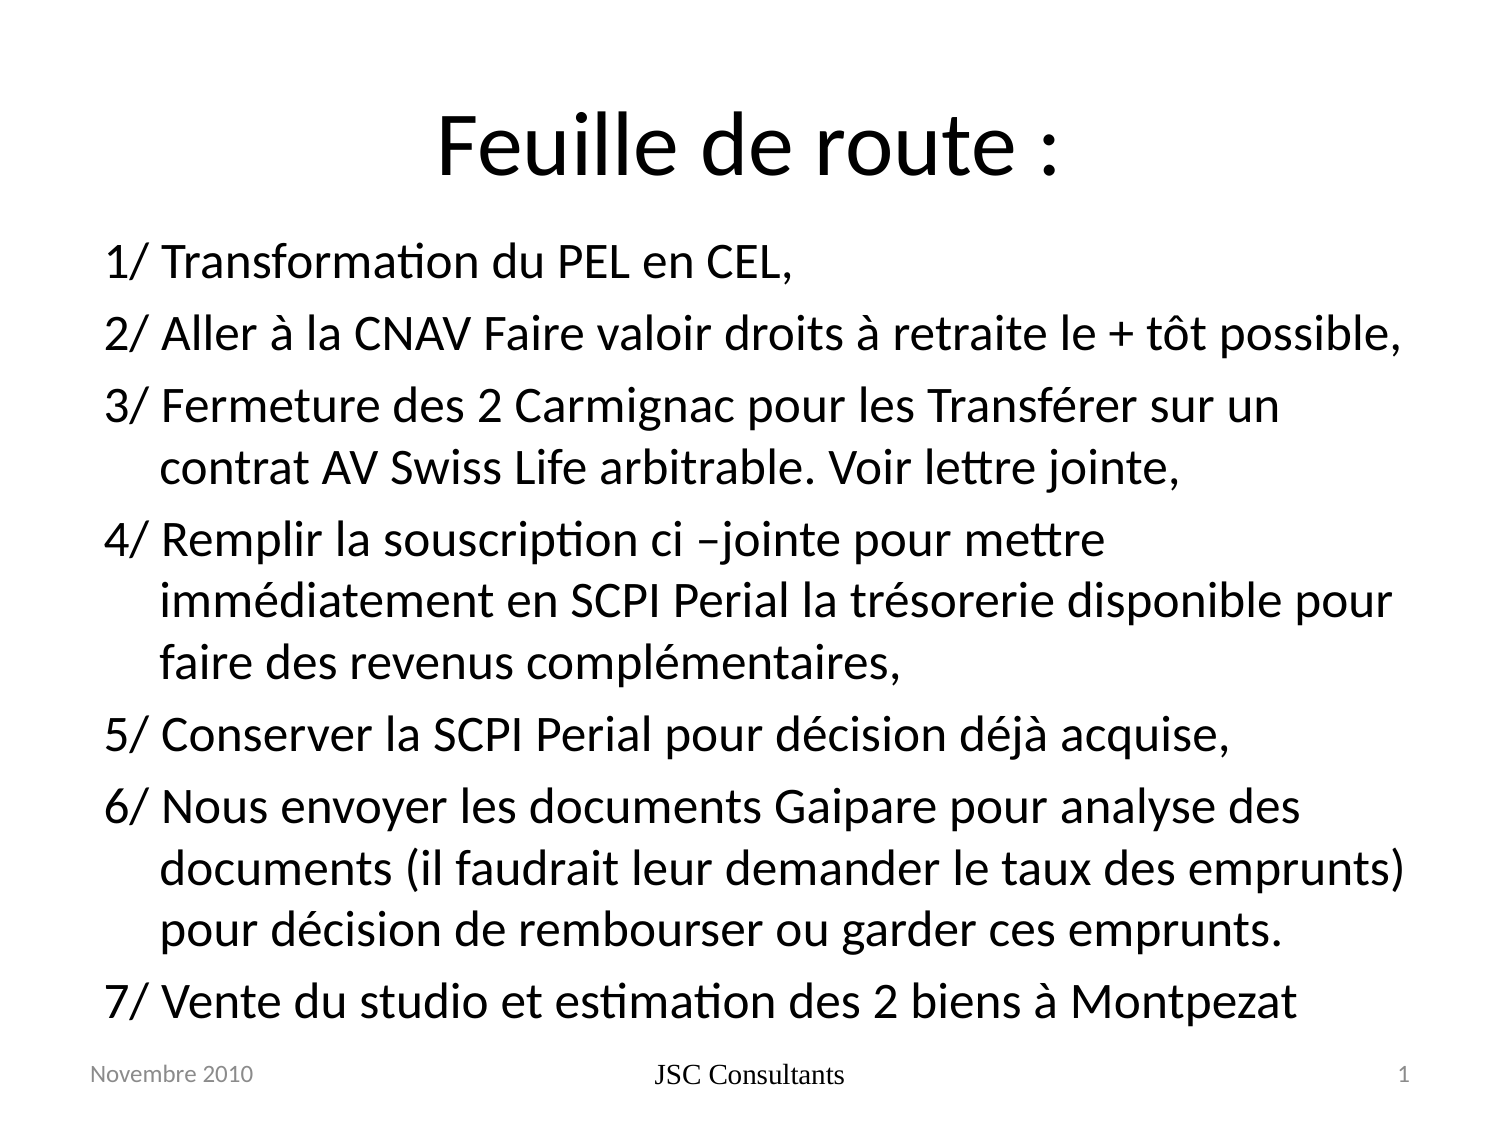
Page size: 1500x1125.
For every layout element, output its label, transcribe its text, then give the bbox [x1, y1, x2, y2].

list 1/ Transformation du PEL en CEL, 2/ Aller à la CNAV Faire valoir droits à retraite le + tôt possible, 3/ Fermeture des 2 Carmignac pour les Transférer sur un contrat AV Swiss Life arbitrable. Voir lettre jointe, 4/ Remplir la souscription ci –jointe pour mettre immédiatement en SCPI Perial la trésorerie disponible pour faire des revenus complémentaires, 5/ Conserver la SCPI Perial pour décision déjà acquise, 6/ Nous envoyer les documents Gaipare pour analyse des documents (il faudrait leur demander le taux des emprunts) pour décision de rembourser ou garder ces emprunts. 7/ Vente du studio et estimation des 2 biens à Montpezat [88, 219, 1447, 1047]
title Feuille de route : [75, 45, 1425, 233]
slide_number Novembre 2010 [75, 1042, 425, 1103]
footer JSC Consultants [512, 1047, 988, 1103]
slide_number 1 [1074, 1047, 1425, 1103]
